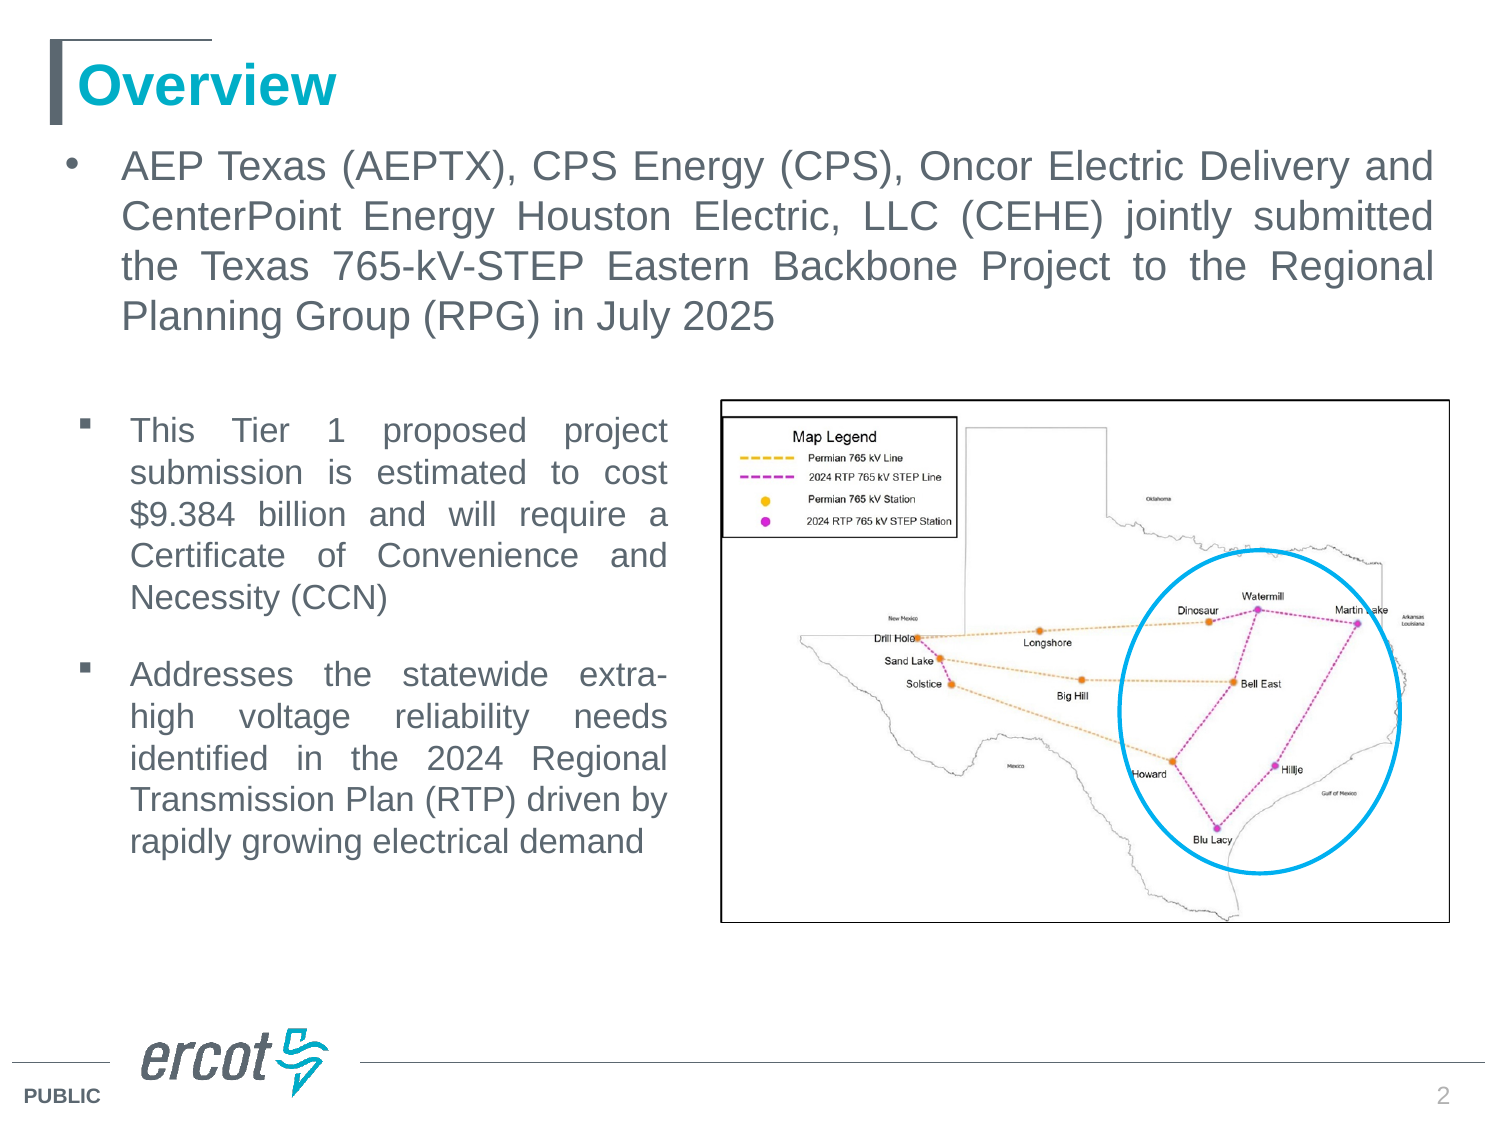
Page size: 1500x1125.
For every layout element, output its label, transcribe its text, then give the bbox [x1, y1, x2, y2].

slide_number 2 [1400, 1076, 1488, 1113]
title Overview [62, 39, 1450, 125]
list AEP Texas (AEPTX), CPS Energy (CPS), Oncor Electric Delivery and CenterPoint Energy Houston Electric, LLC (CEHE) jointly submitted the Texas 765-kV-STEP Eastern Backbone Project to the Regional Planning Group (RPG) in July 2025 [50, 131, 1450, 994]
picture [719, 399, 1451, 923]
text_box This Tier 1 proposed project submission is estimated to cost $9.384 billion and will require a Certificate of Convenience and Necessity (CCN) Addresses the statewide extra-high voltage reliability needs identified in the 2024 Regional Transmission Plan (RTP) driven by rapidly growing electrical demand [62, 400, 684, 911]
picture [137, 1024, 332, 1100]
